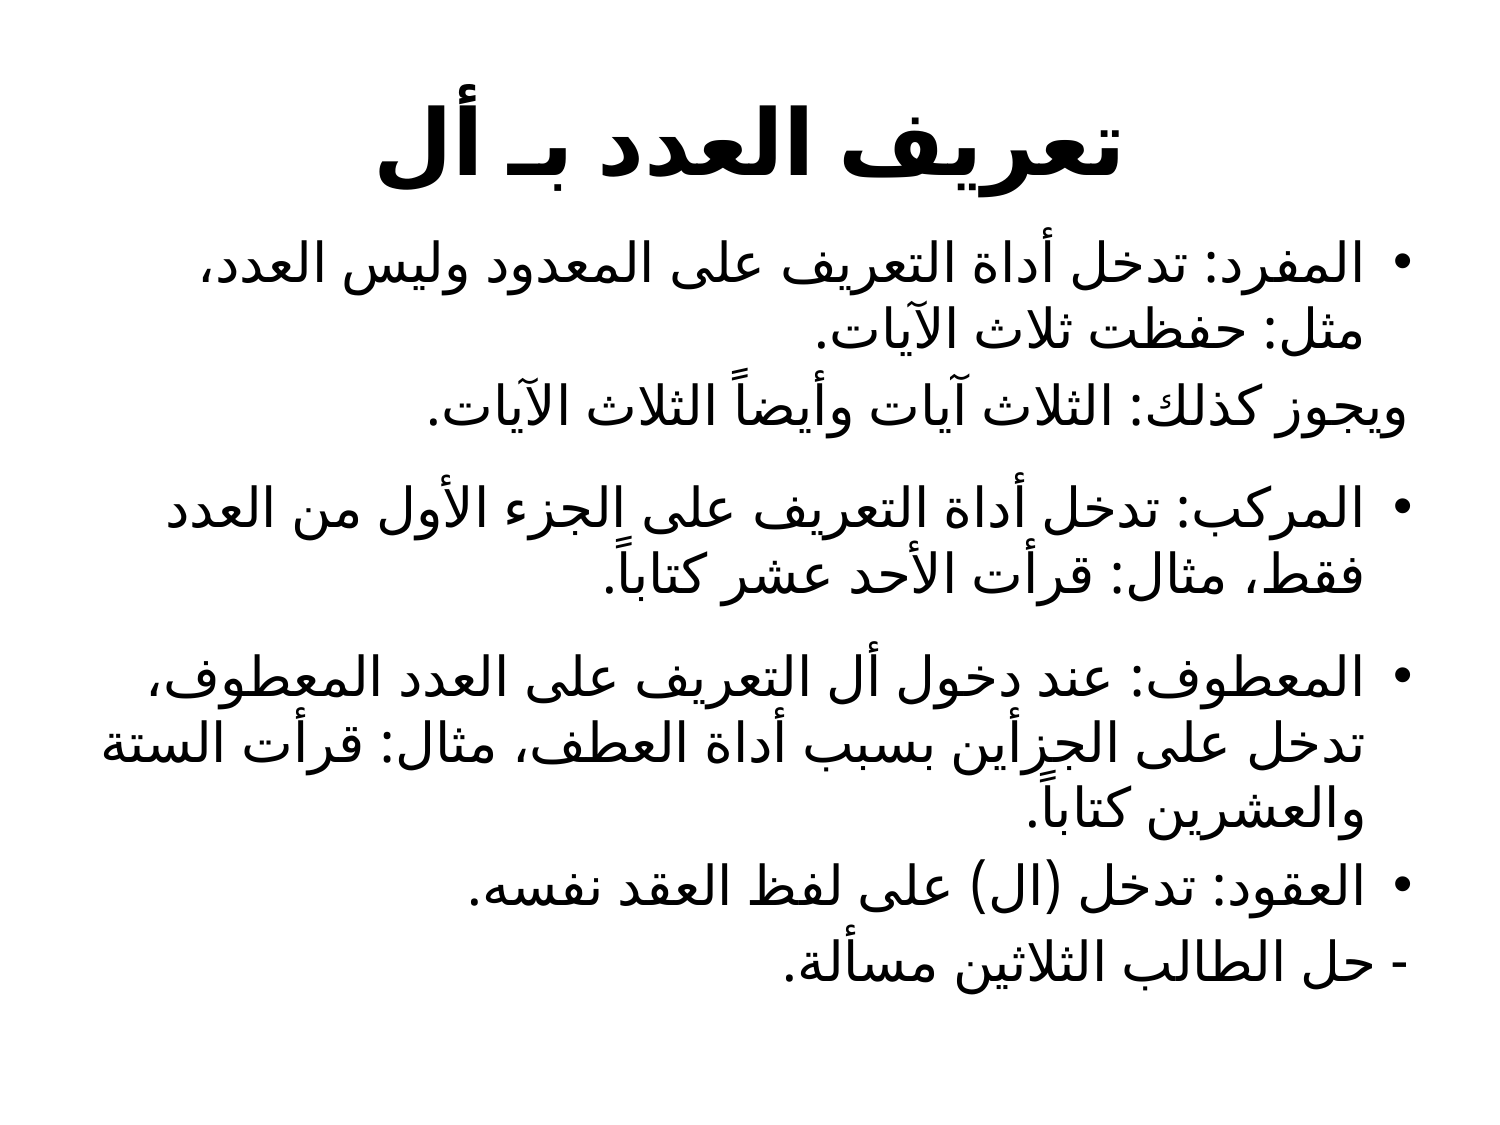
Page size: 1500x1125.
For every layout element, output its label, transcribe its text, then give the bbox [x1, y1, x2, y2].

list المفرد: تدخل أداة التعريف على المعدود وليس العدد، مثل: حفظت ثلاث الآيات. ويجوز كذلك: الثلاث آيات وأيضاً الثلاث الآيات. المركب: تدخل أداة التعريف على الجزء الأول من العدد فقط، مثال: قرأت الأحد عشر كتاباً. المعطوف: عند دخول أل التعريف على العدد المعطوف، تدخل على الجزأين بسبب أداة العطف، مثال: قرأت الستة والعشرين كتاباً. العقود: تدخل (ال) على لفظ العقد نفسه. - حل الطالب الثلاثين مسألة. [75, 219, 1425, 1005]
title تعريف العدد بـ أل [75, 45, 1425, 219]
